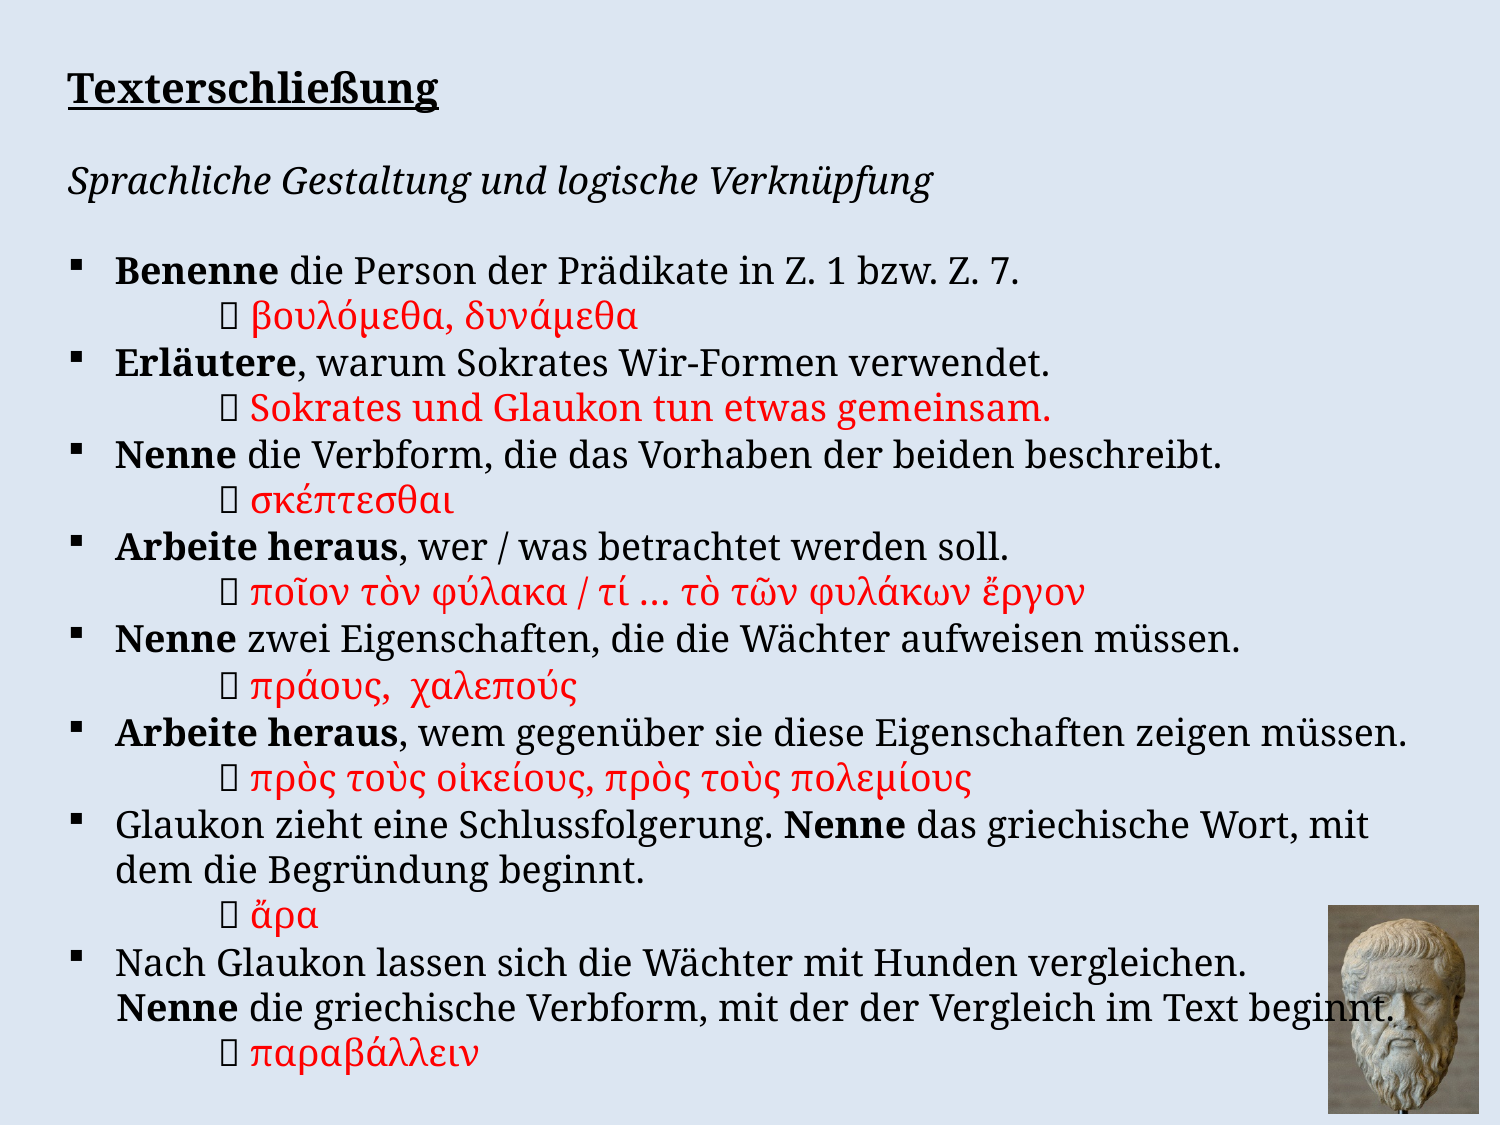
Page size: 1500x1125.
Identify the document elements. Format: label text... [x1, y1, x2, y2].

picture [1328, 904, 1479, 1114]
text_box Texterschließung Sprachliche Gestaltung und logische Verknüpfung Benenne die Person der Prädikate in Z. 1 bzw. Z. 7.  βουλόμεθα, δυνάμεθα Erläutere, warum Sokrates Wir-Formen verwendet.  Sokrates und Glaukon tun etwas gemeinsam. Nenne die Verbform, die das Vorhaben der beiden beschreibt.  σκέπτεσθαι Arbeite heraus, wer / was betrachtet werden soll.  ποῖον τὸν φύλακα / τί … τὸ τῶν φυλάκων ἔργον Nenne zwei Eigenschaften, die die Wächter aufweisen müssen.  πράους, χαλεπούς Arbeite heraus, wem gegenüber sie diese Eigenschaften zeigen müssen.  πρὸς τοὺς οἰκείους, πρὸς τοὺς πολεμίους Glaukon zieht eine Schlussfolgerung. Nenne das griechische Wort, mit dem die Begründung beginnt.  ἄρα Nach Glaukon lassen sich die Wächter mit Hunden vergleichen. Nenne die griechische Verbform, mit der der Vergleich im Text beginnt.  παραβάλλειν [53, 54, 1459, 1125]
